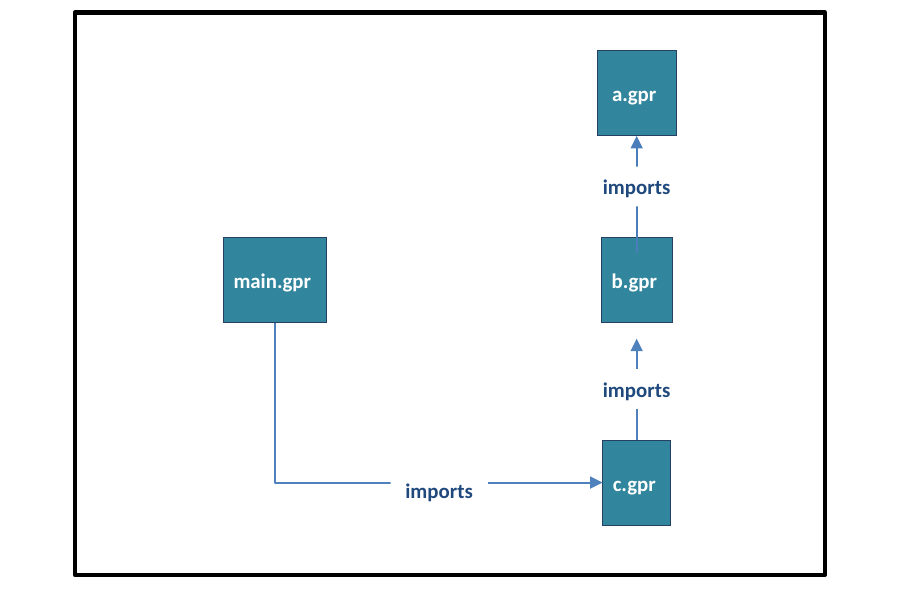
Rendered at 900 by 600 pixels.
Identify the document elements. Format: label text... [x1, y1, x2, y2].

text_box main.gpr [223, 237, 327, 323]
text_box [73, 10, 827, 577]
text_box imports [588, 369, 632, 409]
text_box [359, 253, 513, 577]
text_box imports [642, 369, 686, 409]
text_box imports [588, 166, 632, 207]
text_box c.gpr [602, 440, 671, 526]
text_box imports [642, 166, 686, 207]
text_box a.gpr [597, 50, 677, 136]
text_box b.gpr [601, 237, 673, 323]
